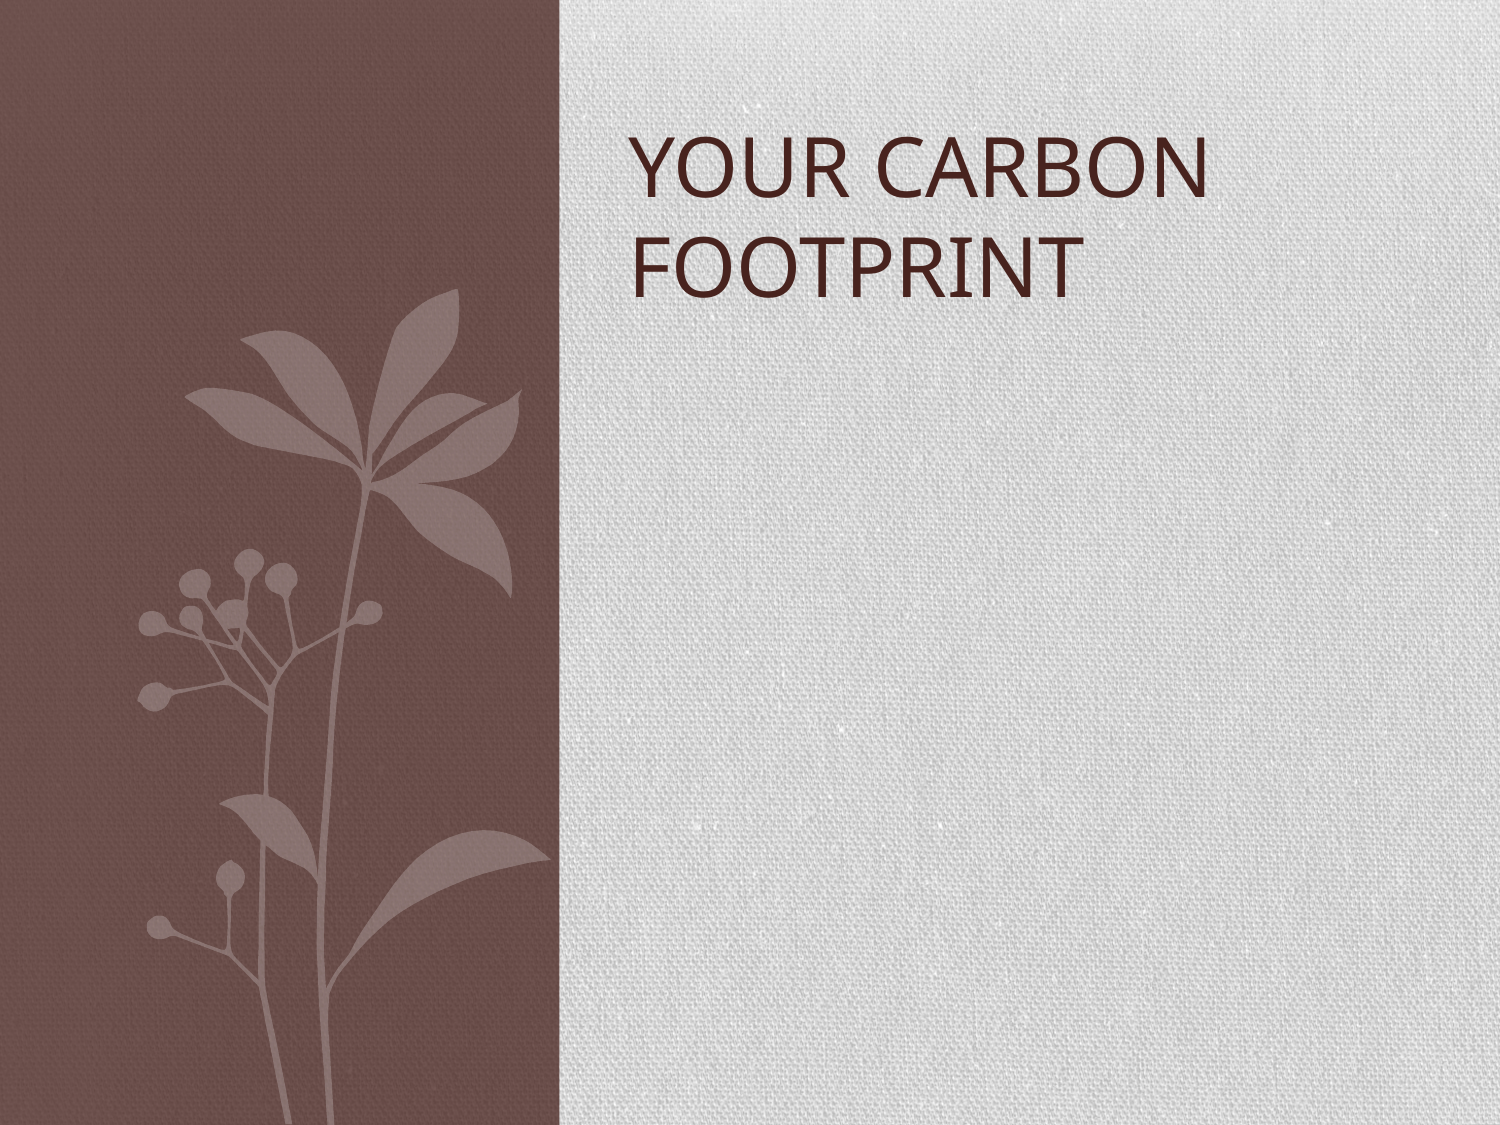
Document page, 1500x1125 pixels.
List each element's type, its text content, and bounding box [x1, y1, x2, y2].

title Your Carbon Footprint [613, 43, 1454, 422]
